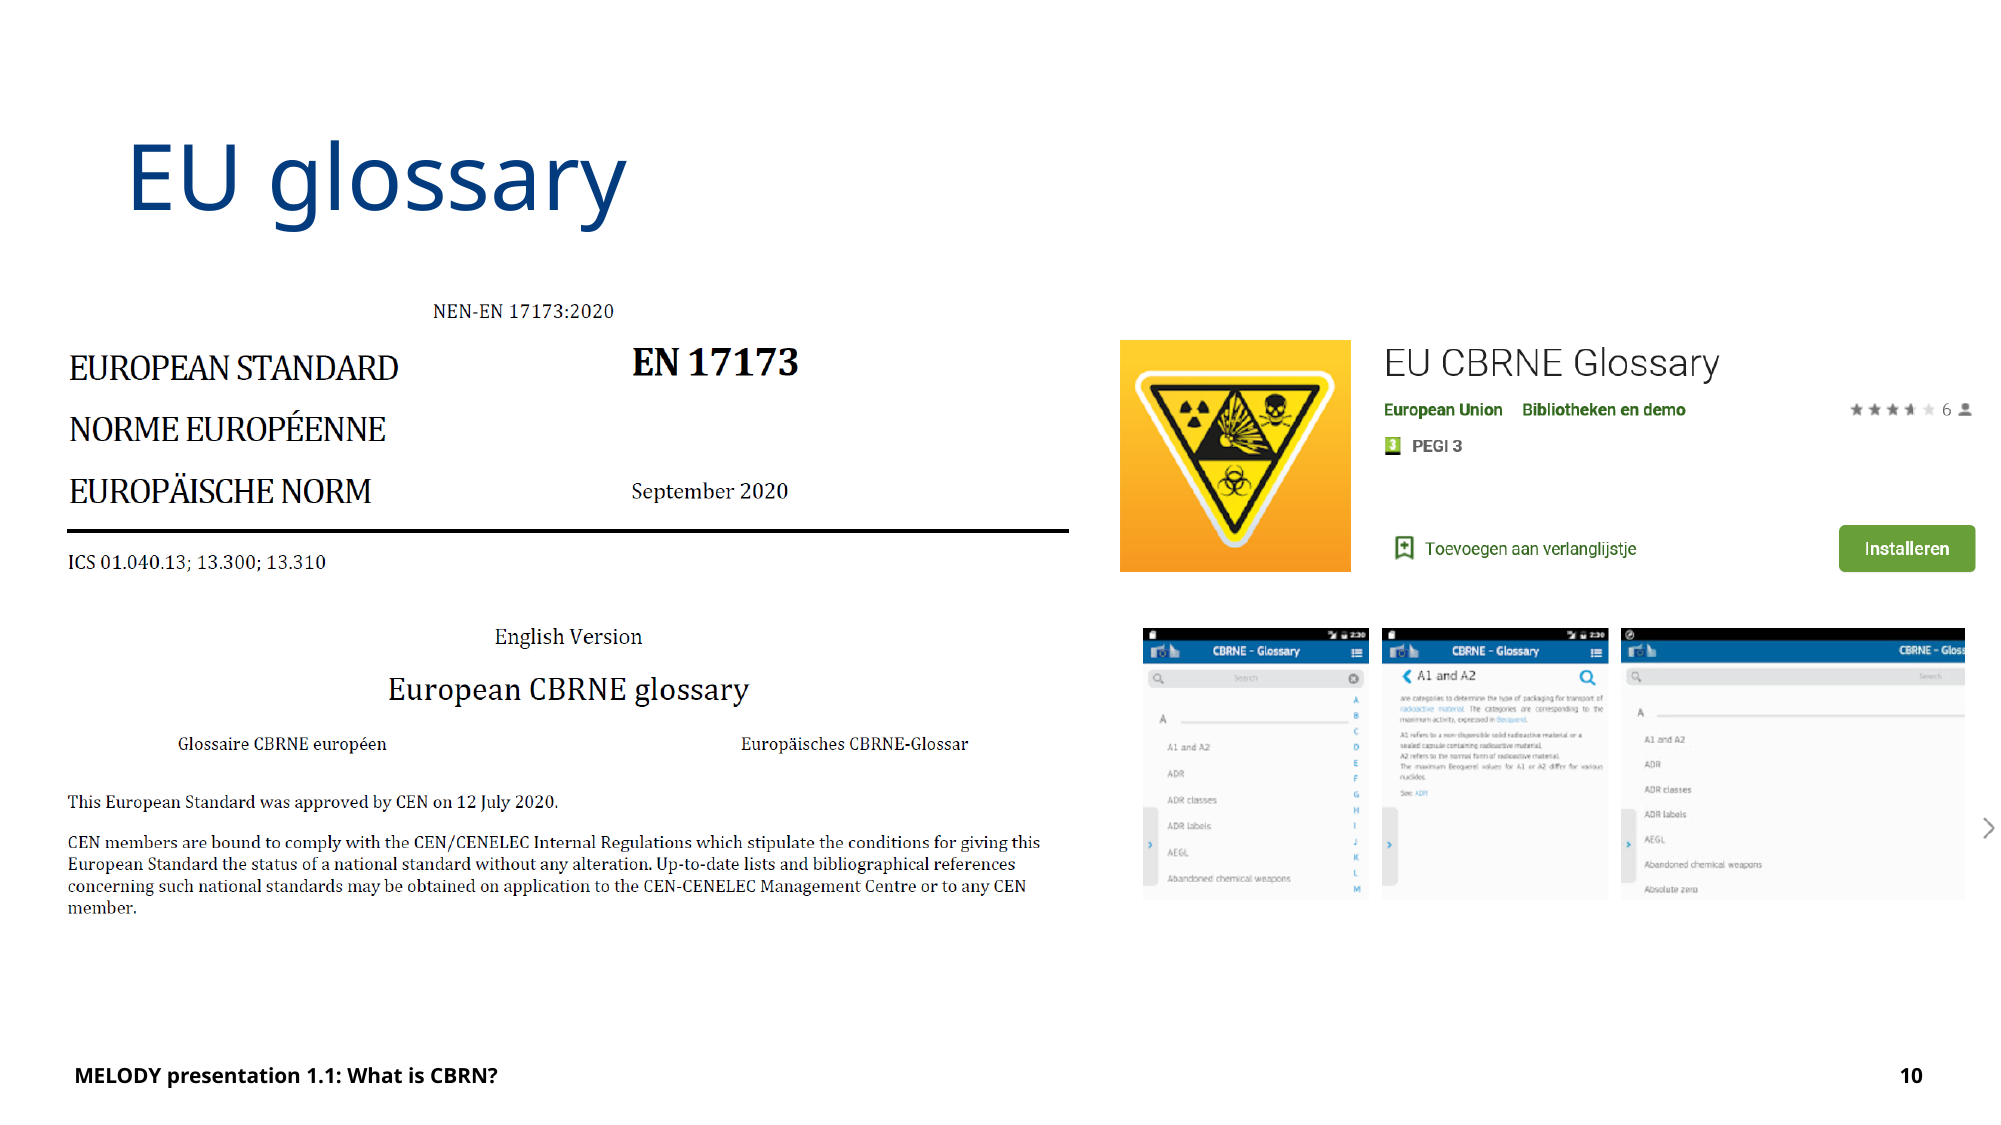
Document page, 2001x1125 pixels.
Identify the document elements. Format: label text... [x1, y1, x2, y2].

title EU glossary [125, 131, 1875, 293]
picture [39, 287, 2000, 922]
footer MELODY presentation 1.1: What is CBRN? [74, 1062, 1842, 1088]
slide_number 10 [1473, 1062, 1924, 1101]
